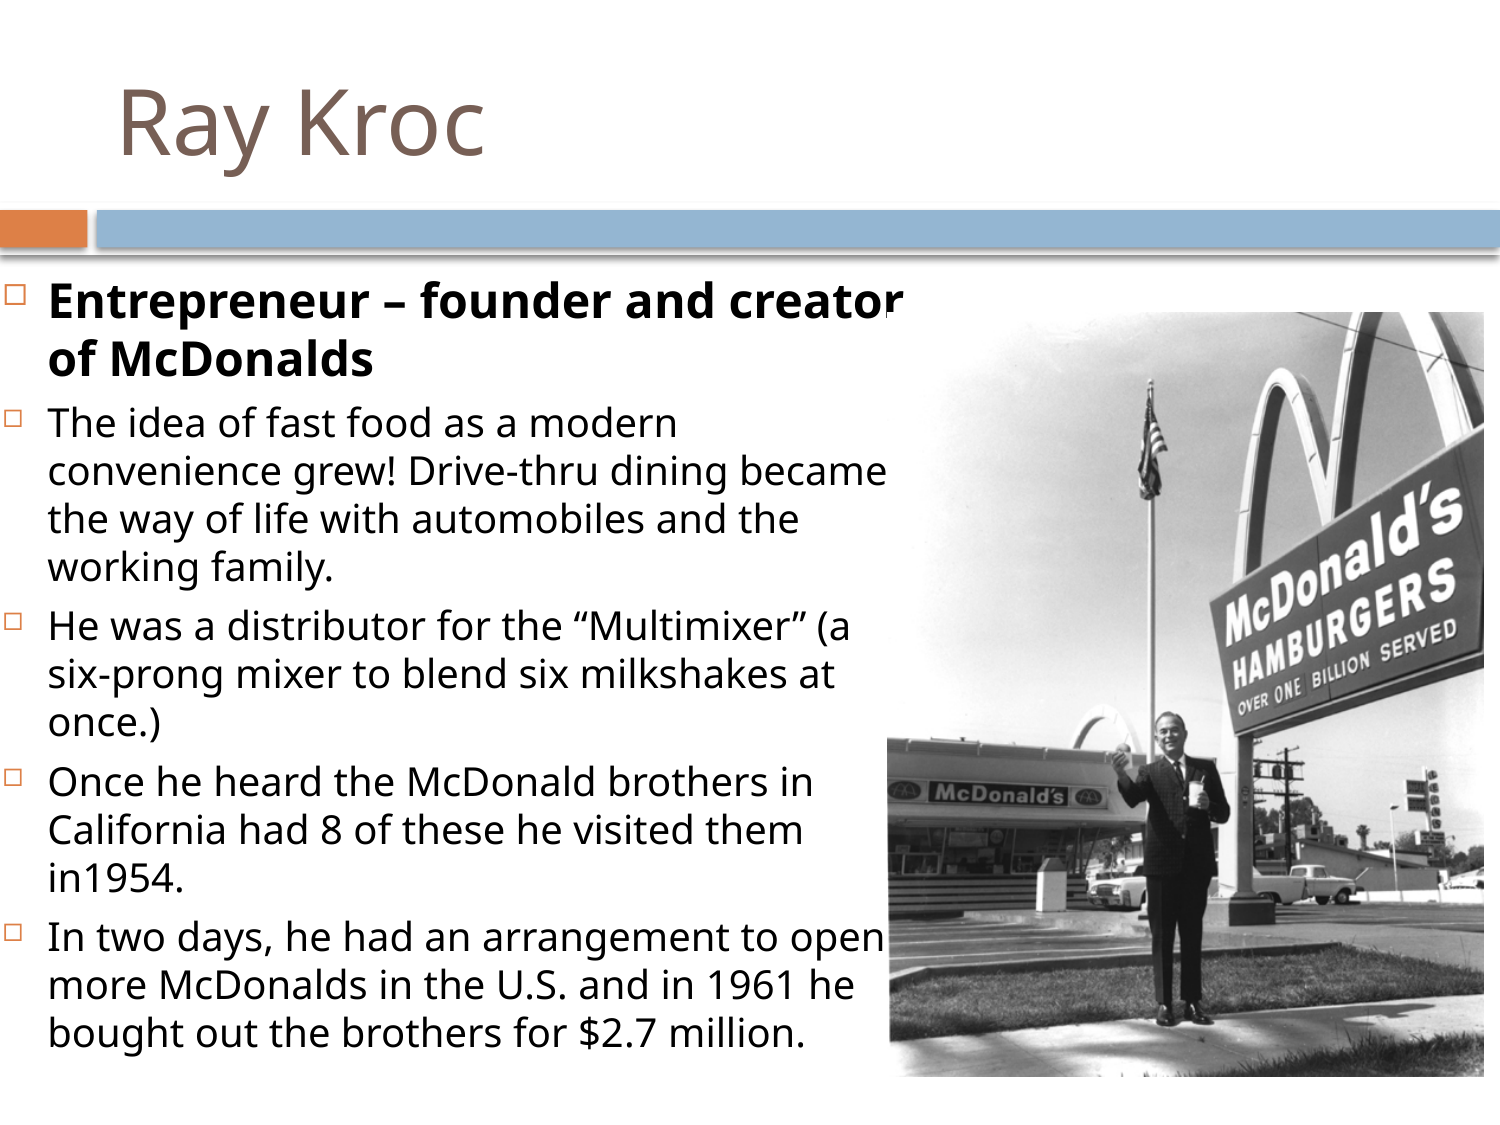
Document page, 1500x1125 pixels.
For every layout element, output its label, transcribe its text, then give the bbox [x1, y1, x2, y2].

title Ray Kroc [100, 37, 1438, 200]
picture [887, 312, 1484, 1077]
list Entrepreneur – founder and creator of McDonalds The idea of fast food as a modern convenience grew! Drive-thru dining became the way of life with automobiles and the working family. He was a distributor for the “Multimixer” (a six-prong mixer to blend six milkshakes at once.) Once he heard the McDonald brothers in California had 8 of these he visited them in1954. In two days, he had an arrangement to open more McDonalds in the U.S. and in 1961 he bought out the brothers for $2.7 million. [0, 262, 925, 1125]
